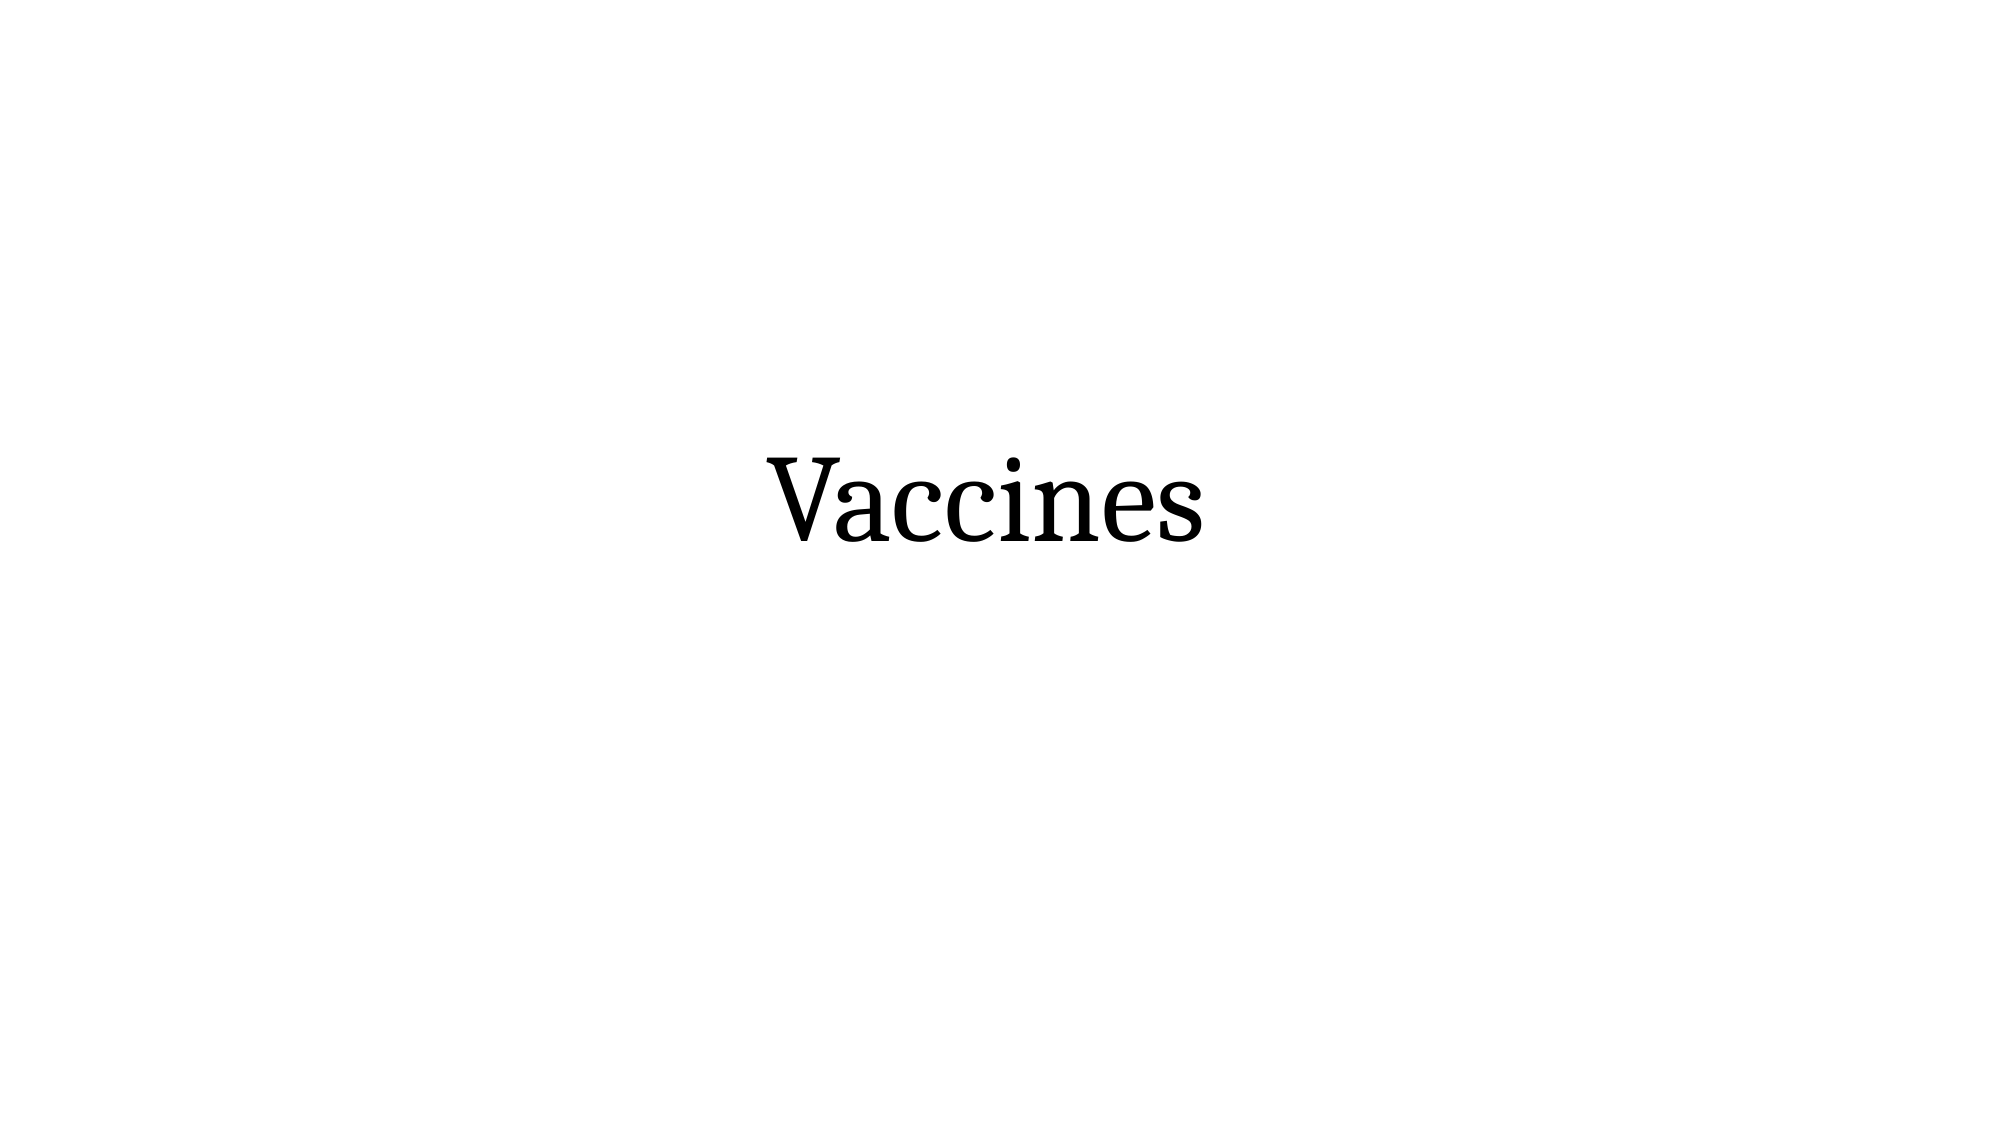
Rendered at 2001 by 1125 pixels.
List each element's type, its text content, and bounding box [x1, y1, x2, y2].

title Vaccines [249, 184, 1750, 576]
